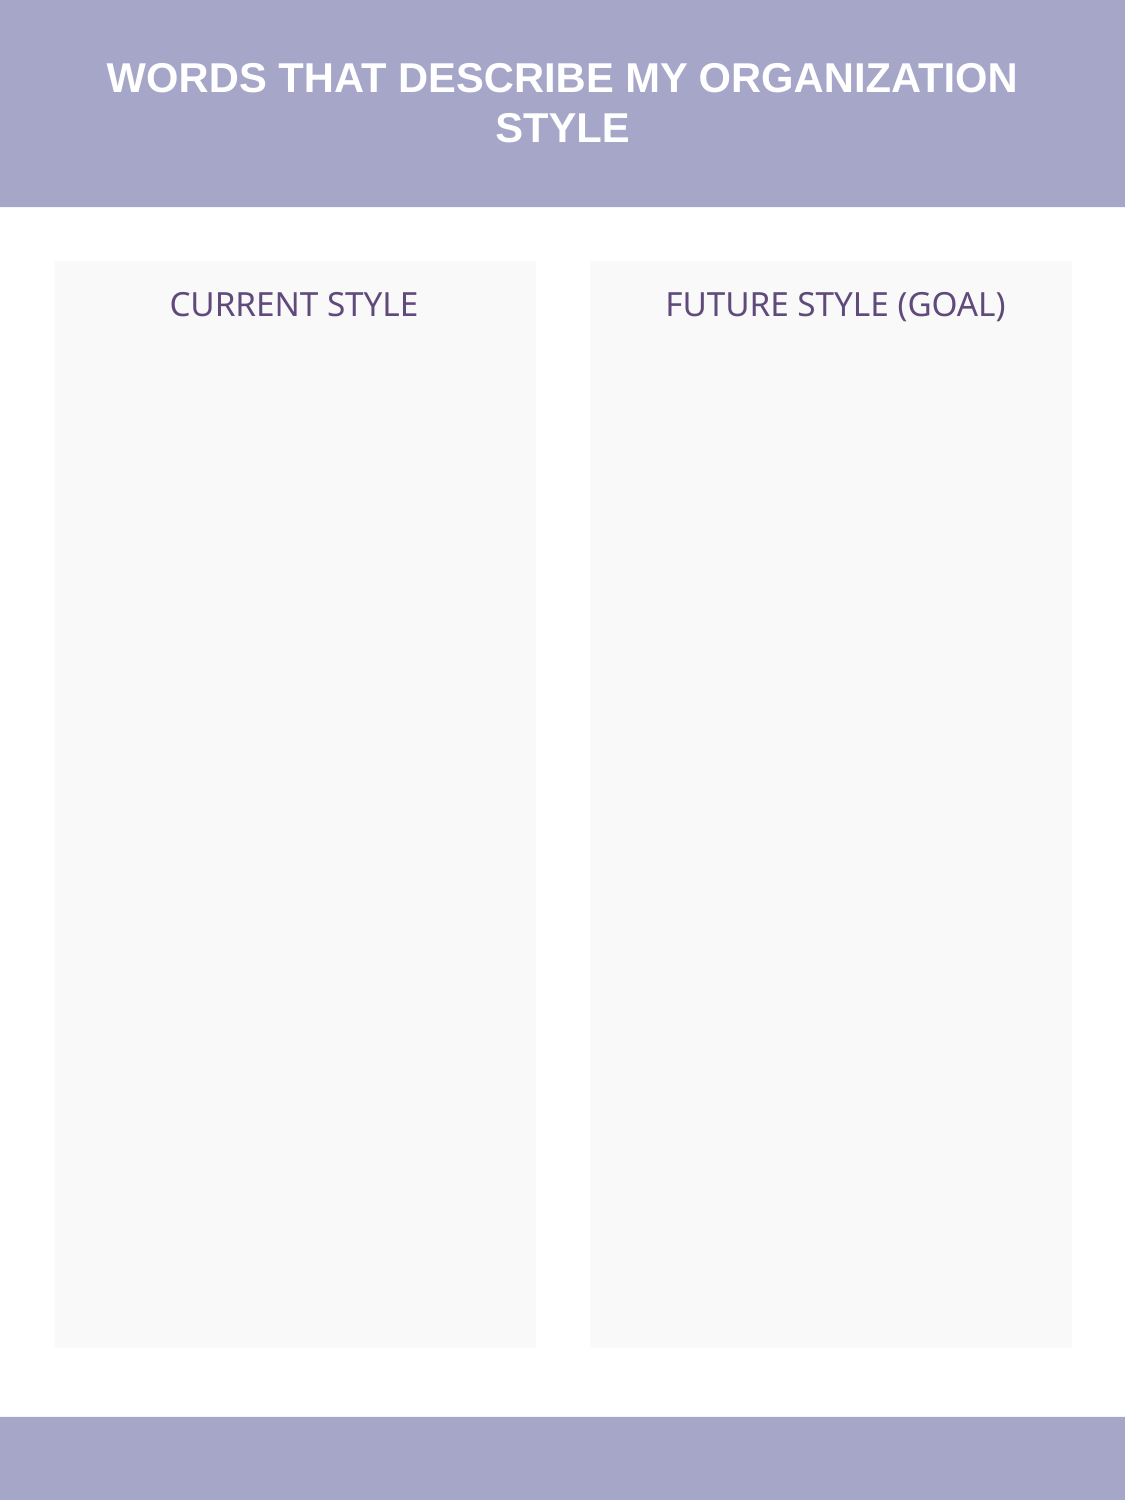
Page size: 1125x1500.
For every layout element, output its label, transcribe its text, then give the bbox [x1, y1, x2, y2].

text_box WORDS THAT DESCRIBE MY ORGANIZATION STYLE [80, 43, 1045, 159]
text_box [0, 0, 1125, 209]
text_box [588, 259, 1074, 1350]
text_box FUTURE STYLE (GOAL) [618, 275, 1053, 331]
text_box [0, 1415, 1125, 1500]
text_box [52, 259, 538, 1350]
text_box CURRENT STYLE [76, 275, 512, 331]
